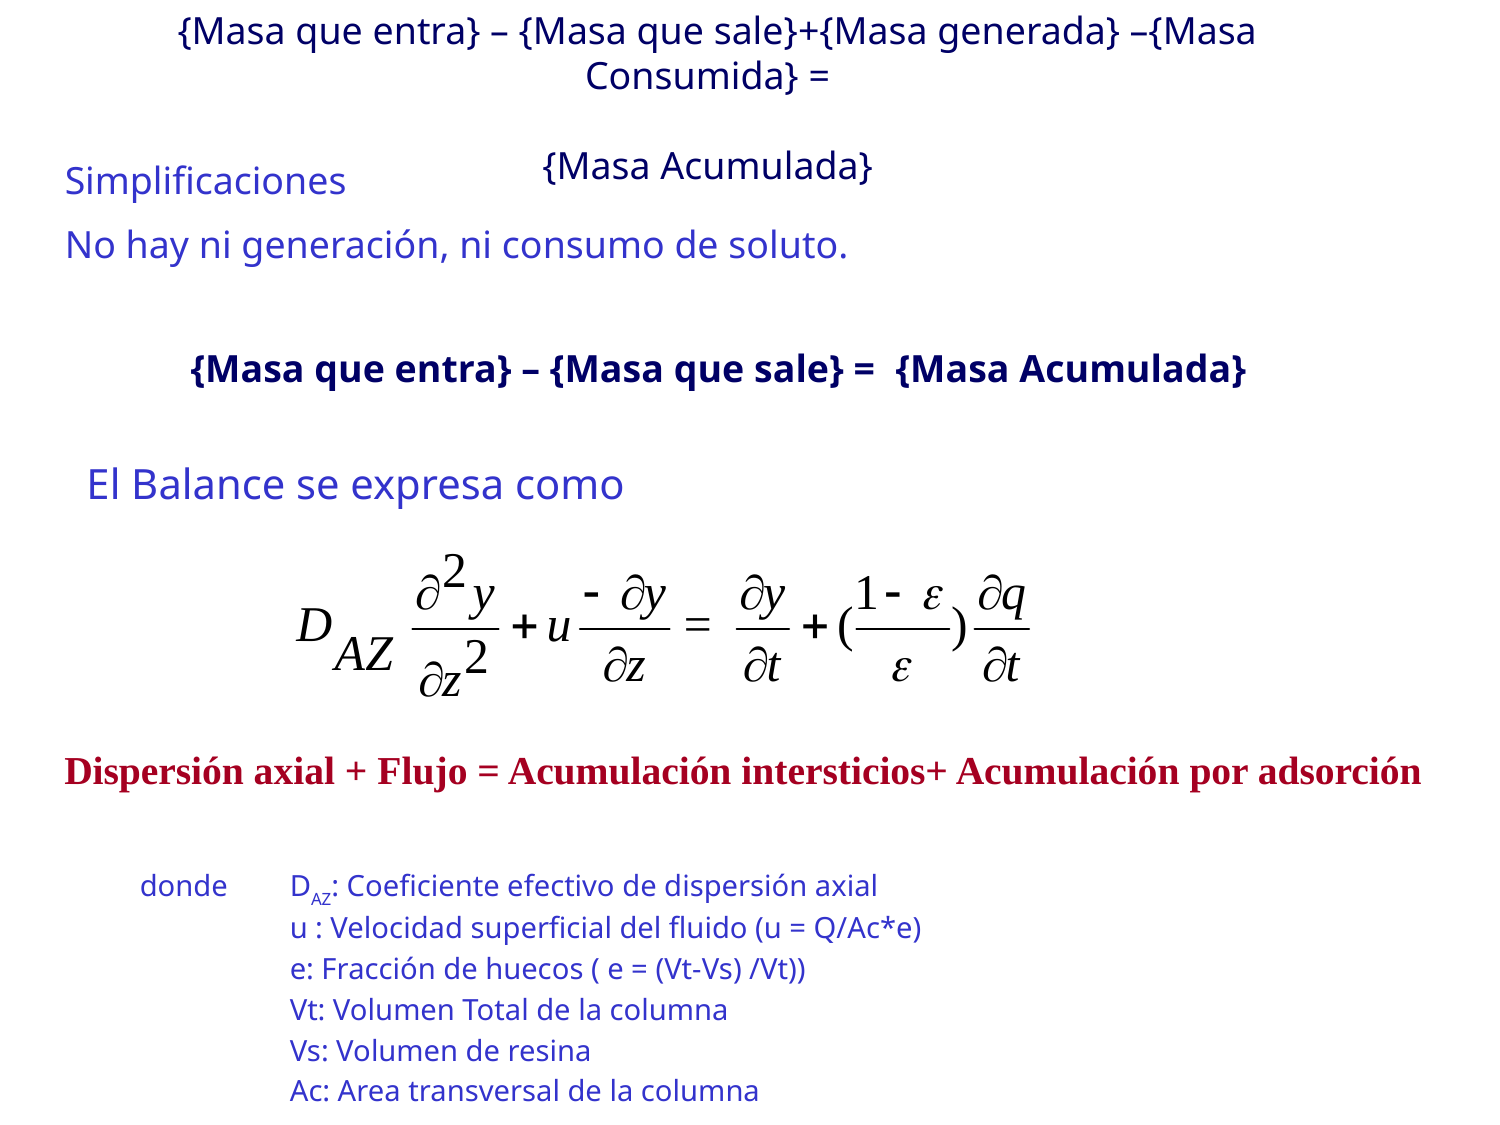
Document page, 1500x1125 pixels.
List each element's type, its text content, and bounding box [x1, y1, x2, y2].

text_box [74, 449, 1038, 709]
text_box donde DAZ: Coeficiente efectivo de dispersión axial u : Velocidad superficial del fluido (u = Q/Ac*e) e: Fracción de huecos ( e = (Vt-Vs) /Vt)) Vt: Volumen Total de la columna Vs: Volumen de resina Ac: Area transversal de la columna [125, 864, 1375, 1115]
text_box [37, 149, 1426, 398]
text_box Dispersión axial + Flujo = Acumulación intersticios+ Acumulación por adsorción [0, 737, 1500, 800]
text_box {Masa que entra} – {Masa que sale}+{Masa generada} –{Masa Consumida} = {Masa Acumulada} [50, 0, 1375, 148]
